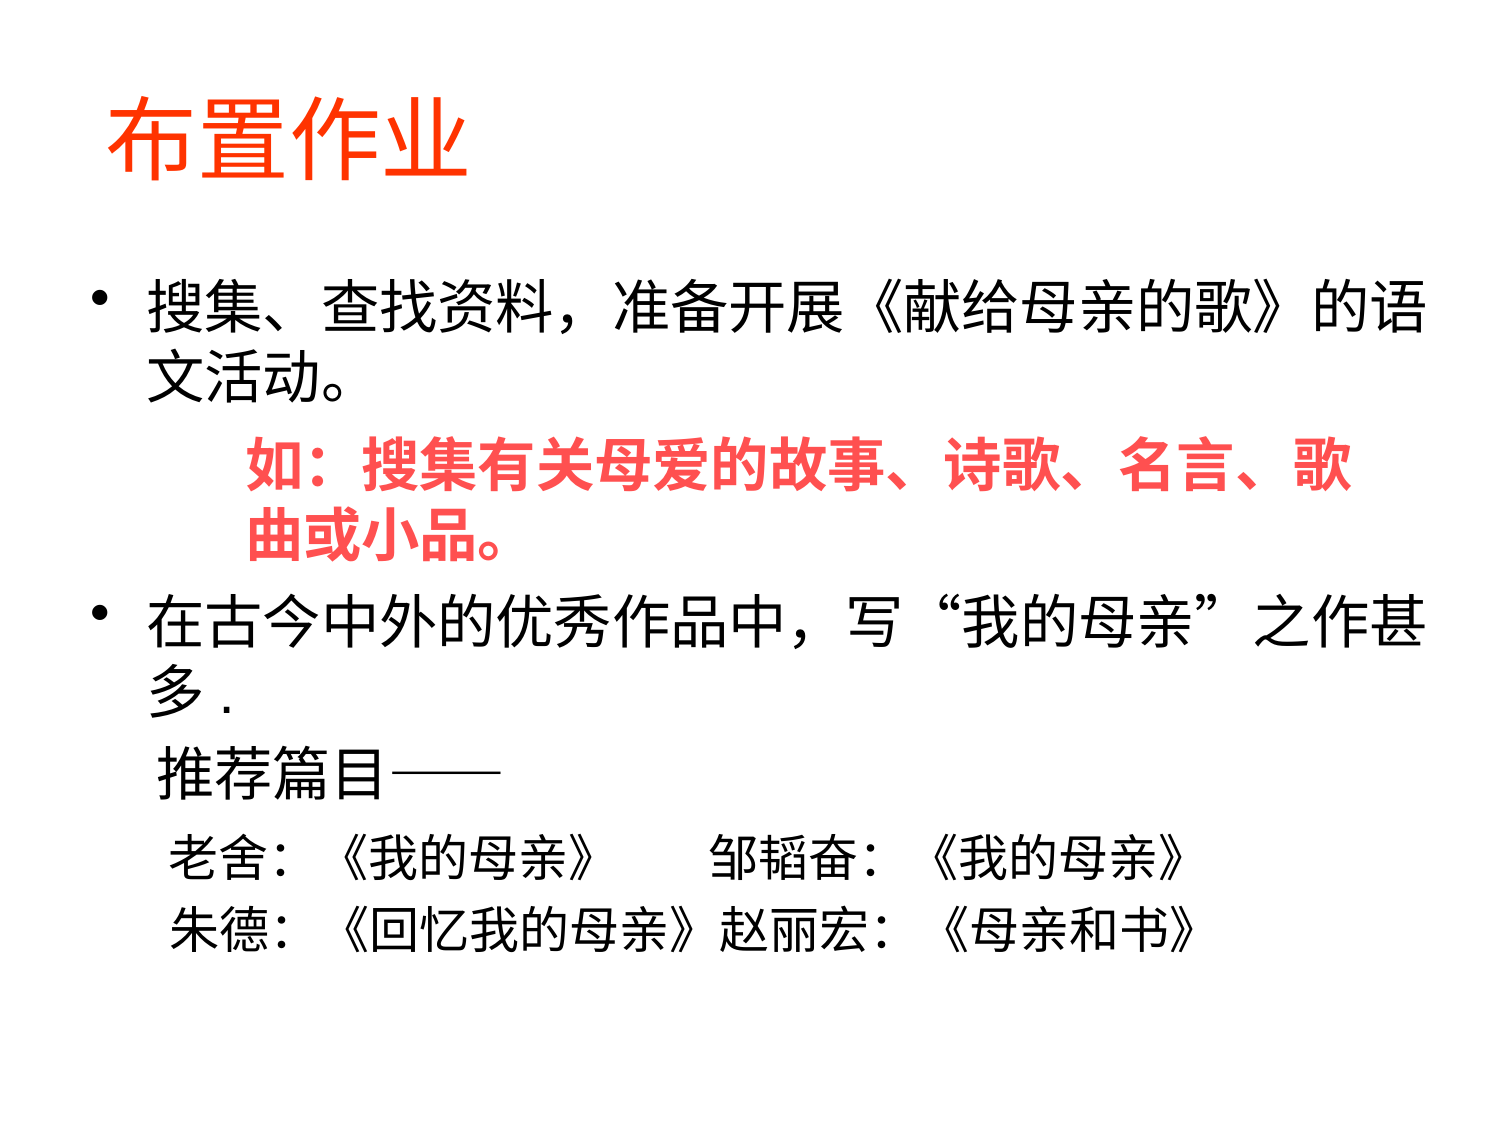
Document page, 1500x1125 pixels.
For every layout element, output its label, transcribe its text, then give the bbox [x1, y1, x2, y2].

title 布置作业 [76, 42, 502, 231]
list 搜集、查找资料，准备开展《献给母亲的歌》的语文活动。 在古今中外的优秀作品中，写“我的母亲”之作甚多. 推荐篇目—— 老舍：《我的母亲》 邹韬奋：《我的母亲》 朱德：《回忆我的母亲》赵丽宏：《母亲和书》 [75, 262, 1500, 1005]
text_box 如：搜集有关母爱的故事、诗歌、名言、歌曲或小品。 [230, 420, 1412, 576]
